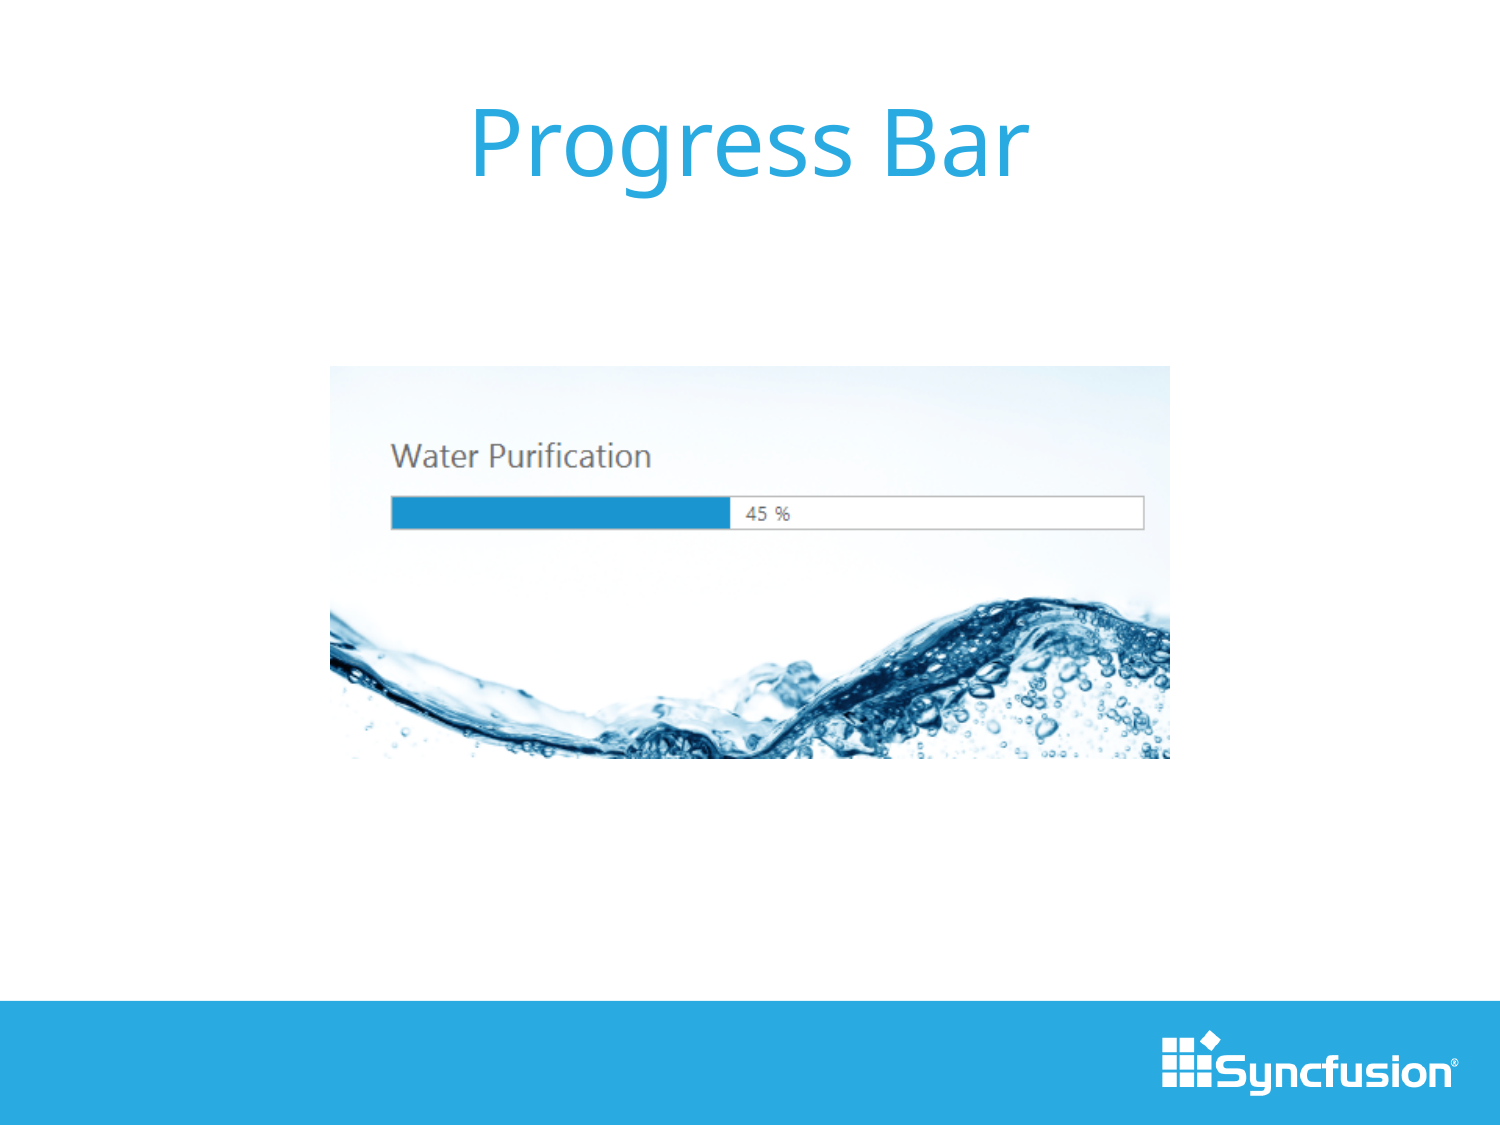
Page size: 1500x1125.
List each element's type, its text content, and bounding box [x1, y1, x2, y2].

picture [330, 366, 1170, 759]
title Progress Bar [75, 45, 1425, 233]
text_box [0, 1000, 1500, 1125]
